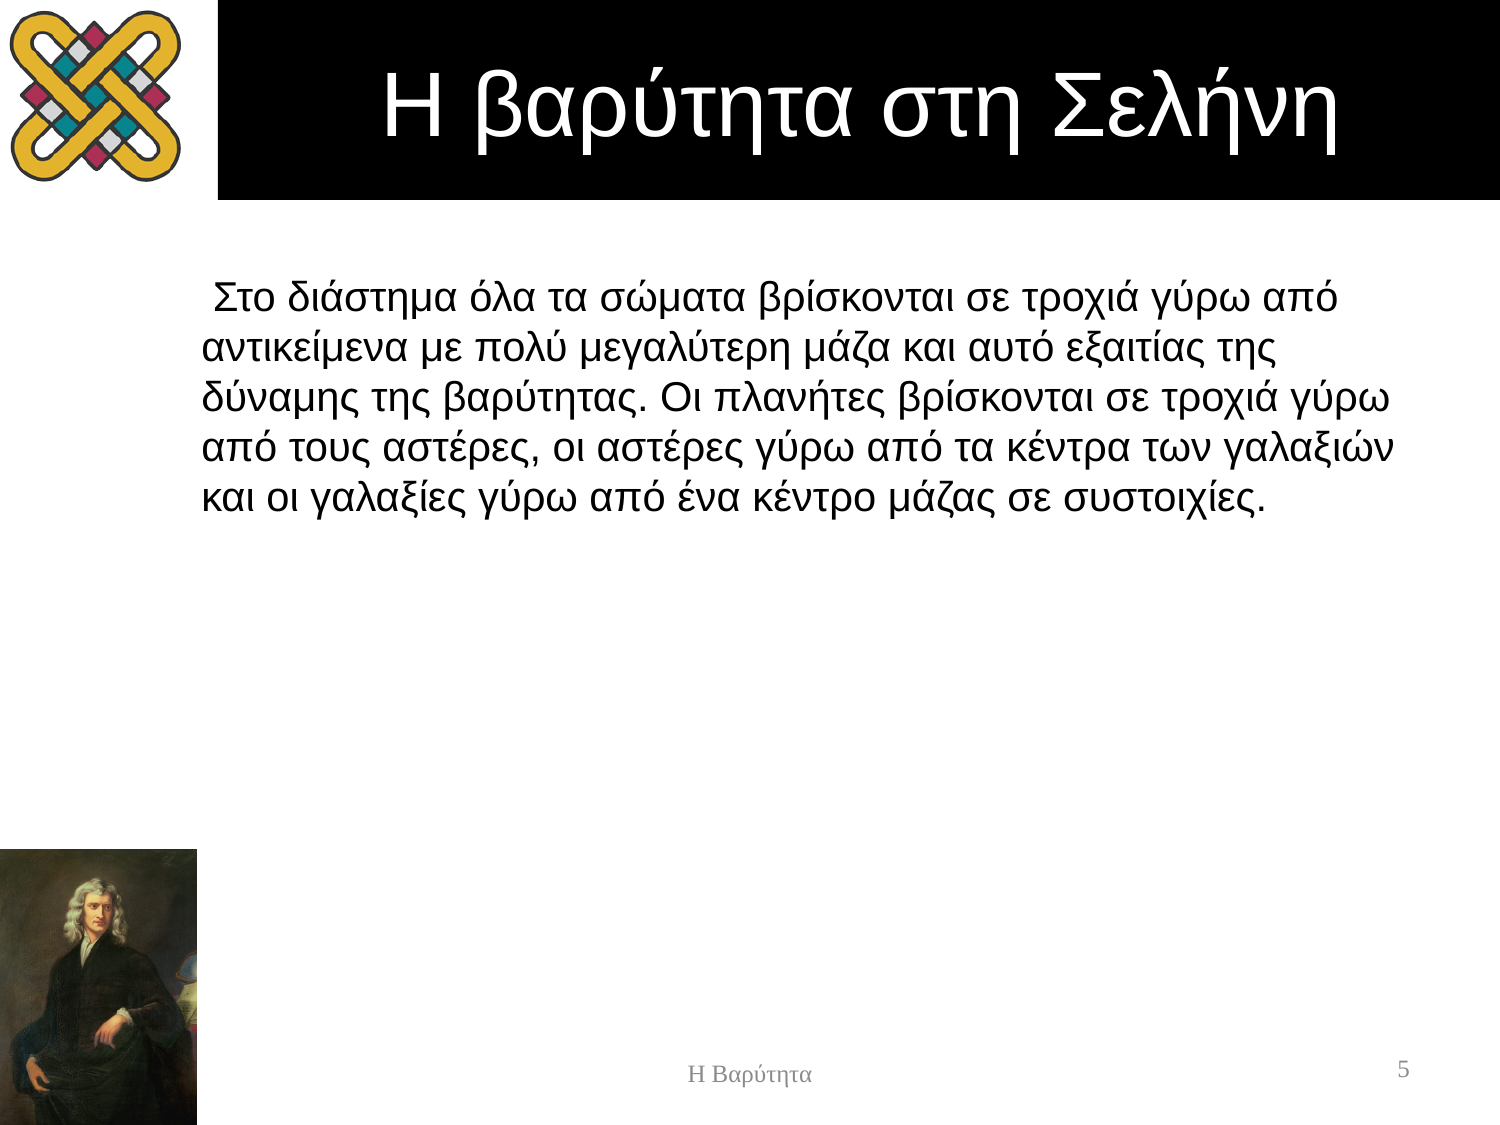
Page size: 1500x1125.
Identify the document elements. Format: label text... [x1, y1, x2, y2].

picture [3, 0, 187, 188]
footer Η Βαρύτητα [512, 1042, 988, 1103]
slide_number 5 [1074, 1037, 1425, 1098]
title Η βαρύτητα στη Σελήνη [217, 0, 1500, 200]
list Στο διάστημα όλα τα σώματα βρίσκονται σε τροχιά γύρω από αντικείμενα με πολύ μεγαλύτερη μάζα και αυτό εξαιτίας της δύναμης της βαρύτητας. Οι πλανήτες βρίσκονται σε τροχιά γύρω από τους αστέρες, οι αστέρες γύρω από τα κέντρα των γαλαξιών και οι γαλαξίες γύρω από ένα κέντρο μάζας σε συστοιχίες. [186, 262, 1425, 1005]
picture [0, 849, 197, 1125]
